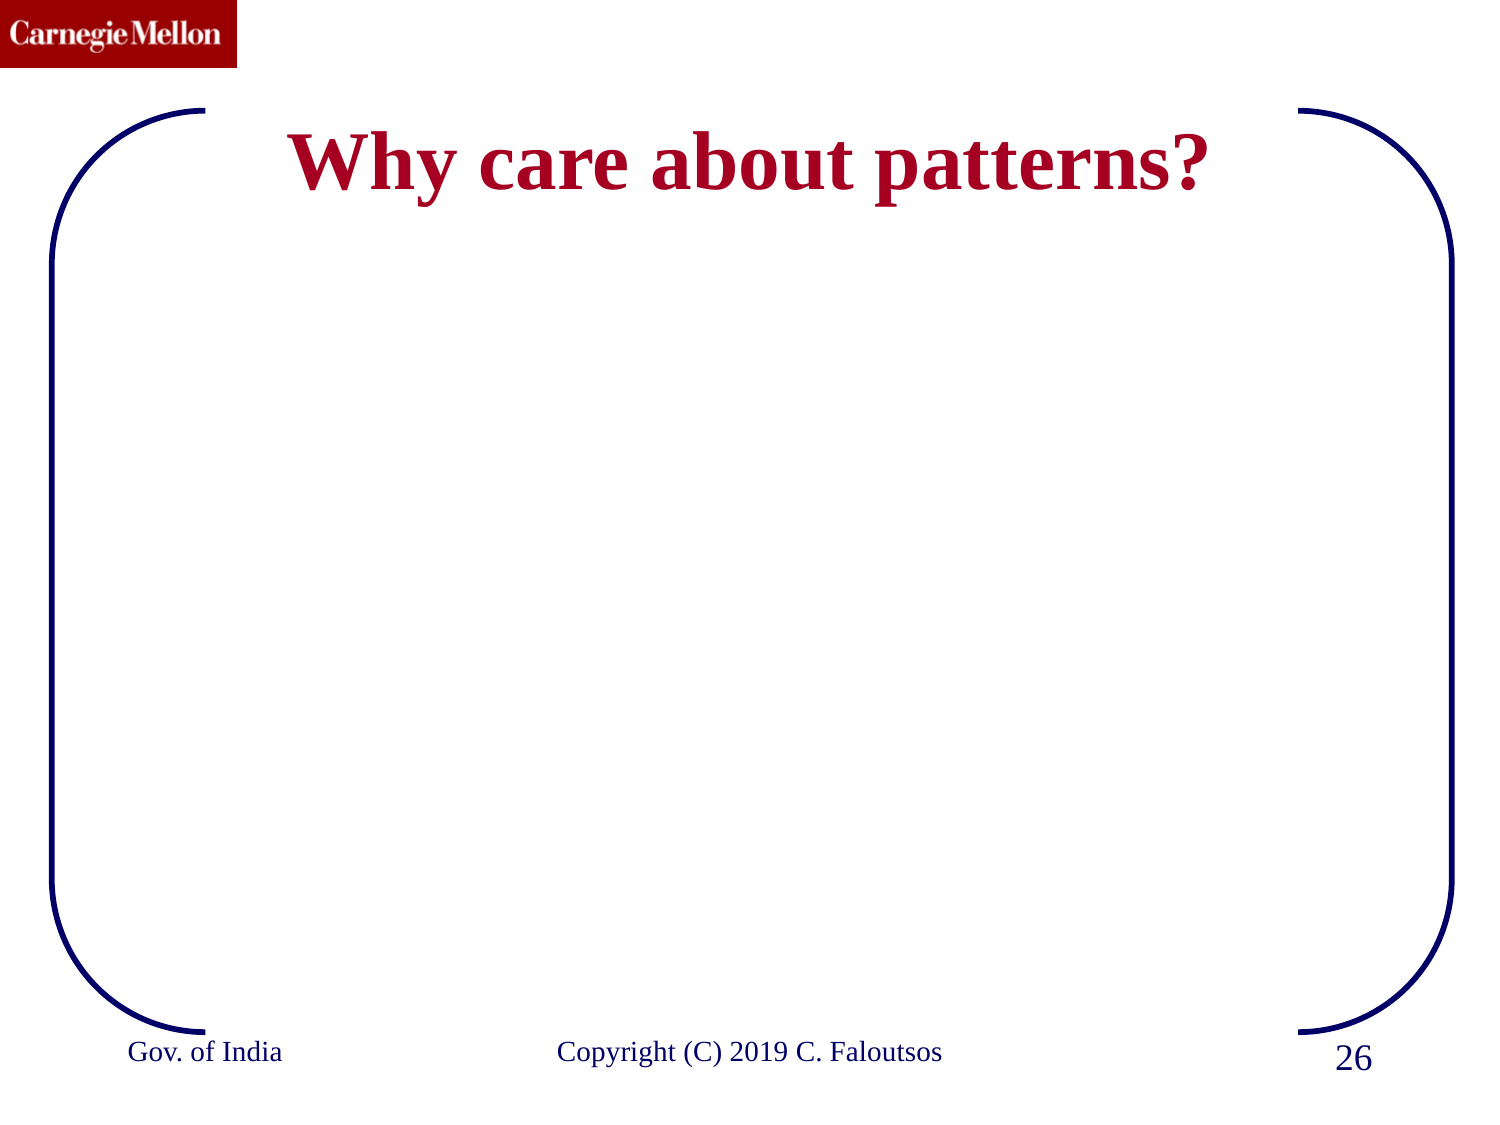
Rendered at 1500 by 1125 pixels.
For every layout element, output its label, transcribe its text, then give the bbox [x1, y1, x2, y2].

slide_number Gov. of India [112, 1024, 426, 1101]
title Why care about patterns? [112, 99, 1388, 141]
text_box [51, 110, 1452, 1033]
picture [0, 0, 237, 68]
slide_number 26 [1074, 1024, 1388, 1101]
footer Copyright (C) 2019 C. Faloutsos [512, 1033, 988, 1101]
